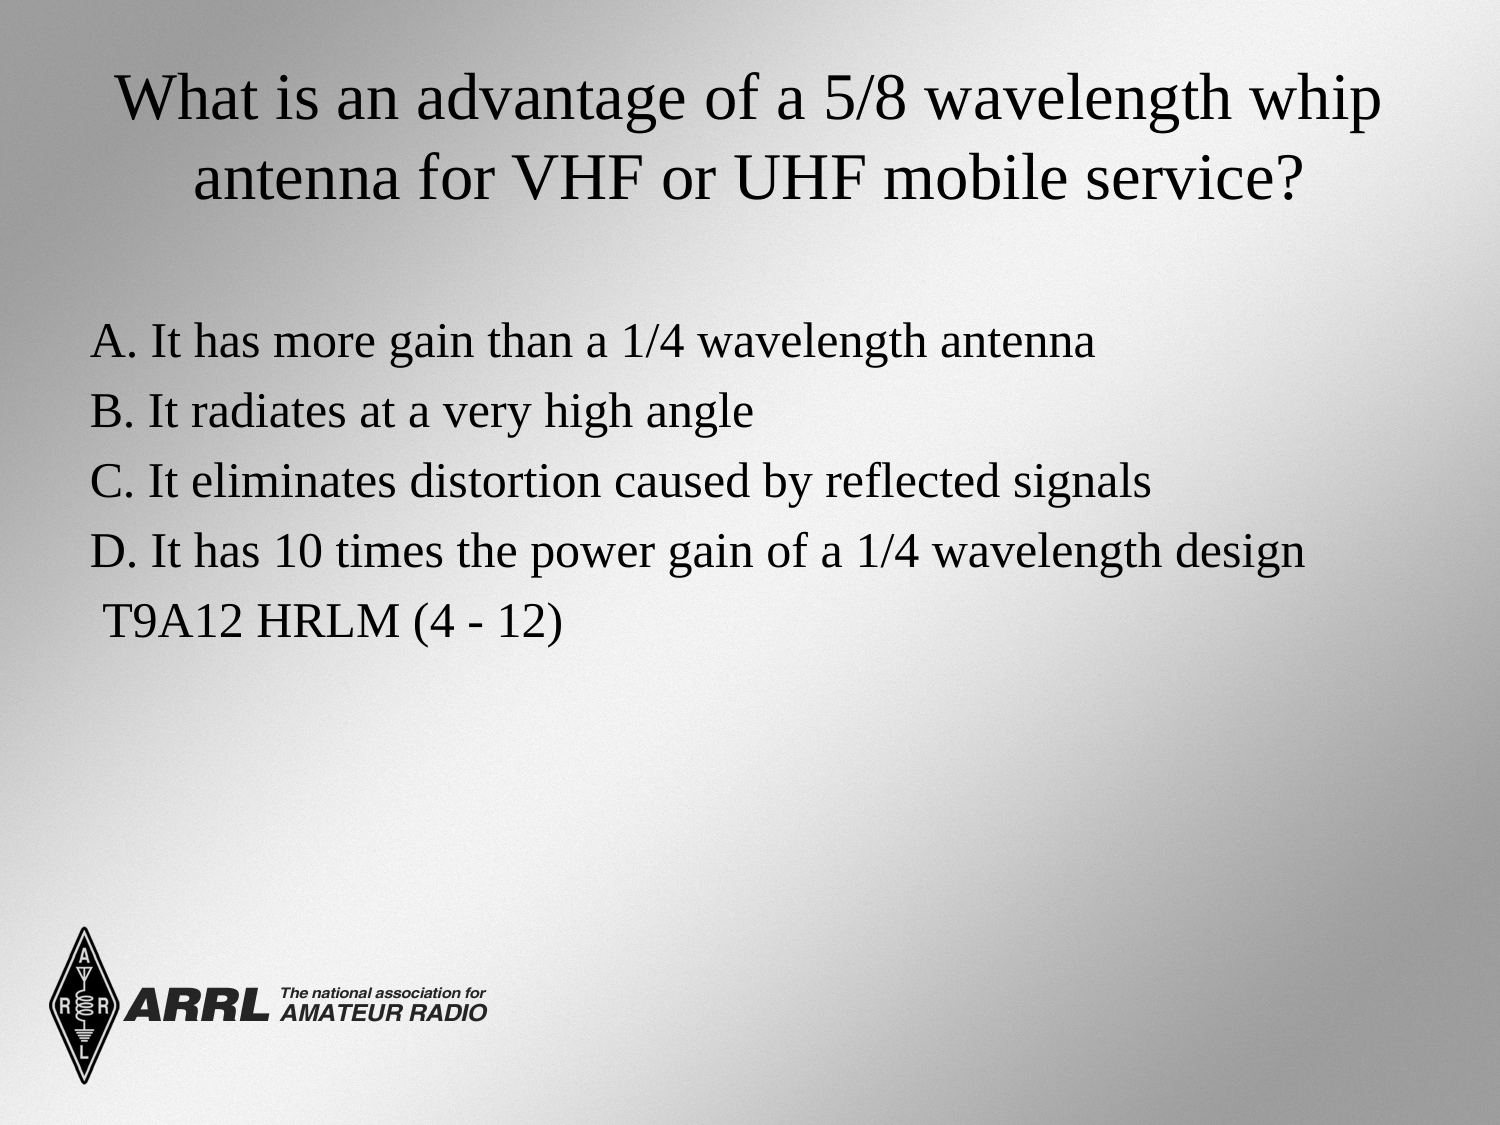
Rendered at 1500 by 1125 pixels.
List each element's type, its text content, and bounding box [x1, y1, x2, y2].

title What is an advantage of a 5/8 wavelength whip antenna for VHF or UHF mobile service? [75, 45, 1425, 233]
list A. It has more gain than a 1/4 wavelength antenna B. It radiates at a very high angle C. It eliminates distortion caused by reflected signals D. It has 10 times the power gain of a 1/4 wavelength design T9A12 HRLM (4 - 12) [75, 299, 1425, 1005]
picture [0, 0, 1500, 1125]
